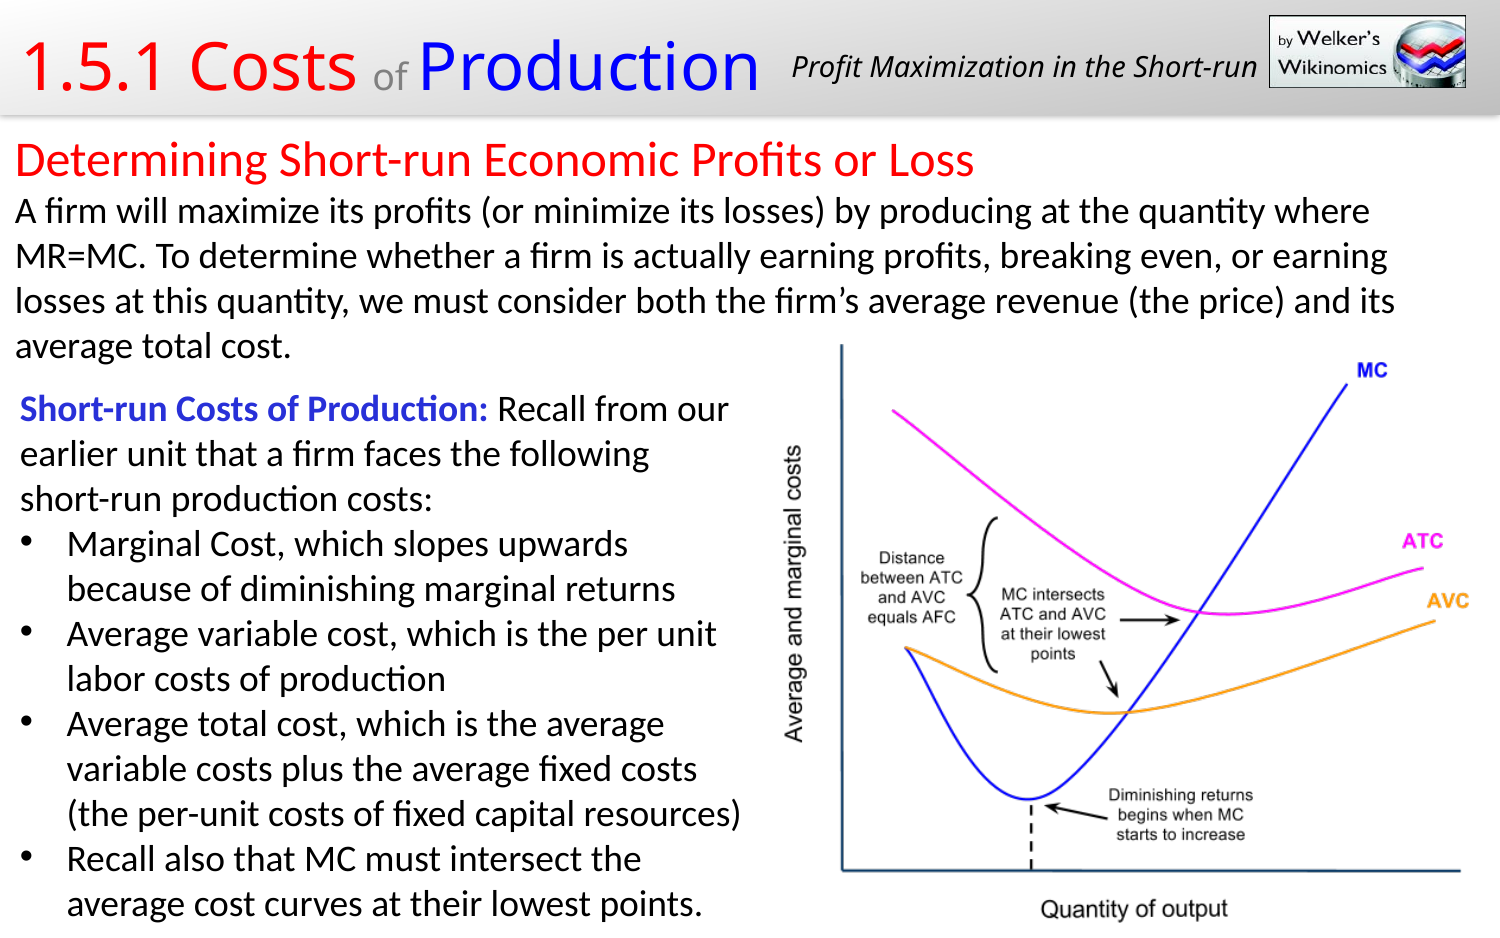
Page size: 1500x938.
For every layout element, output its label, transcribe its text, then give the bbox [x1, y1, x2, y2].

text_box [0, 0, 1500, 115]
picture [757, 330, 1469, 924]
text_box Determining Short-run Economic Profits or Loss A firm will maximize its profits (or minimize its losses) by producing at the quantity where MR=MC. To determine whether a firm is actually earning profits, breaking even, or earning losses at this quantity, we must consider both the firm’s average revenue (the price) and its average total cost. [0, 123, 1500, 374]
text_box Short-run Costs of Production: Recall from our earlier unit that a firm faces the following short-run production costs: Marginal Cost, which slopes upwards because of diminishing marginal returns Average variable cost, which is the per unit labor costs of production Average total cost, which is the average variable costs plus the average fixed costs (the per-unit costs of fixed capital resources) Recall also that MC must intersect the average cost curves at their lowest points. [5, 376, 763, 938]
